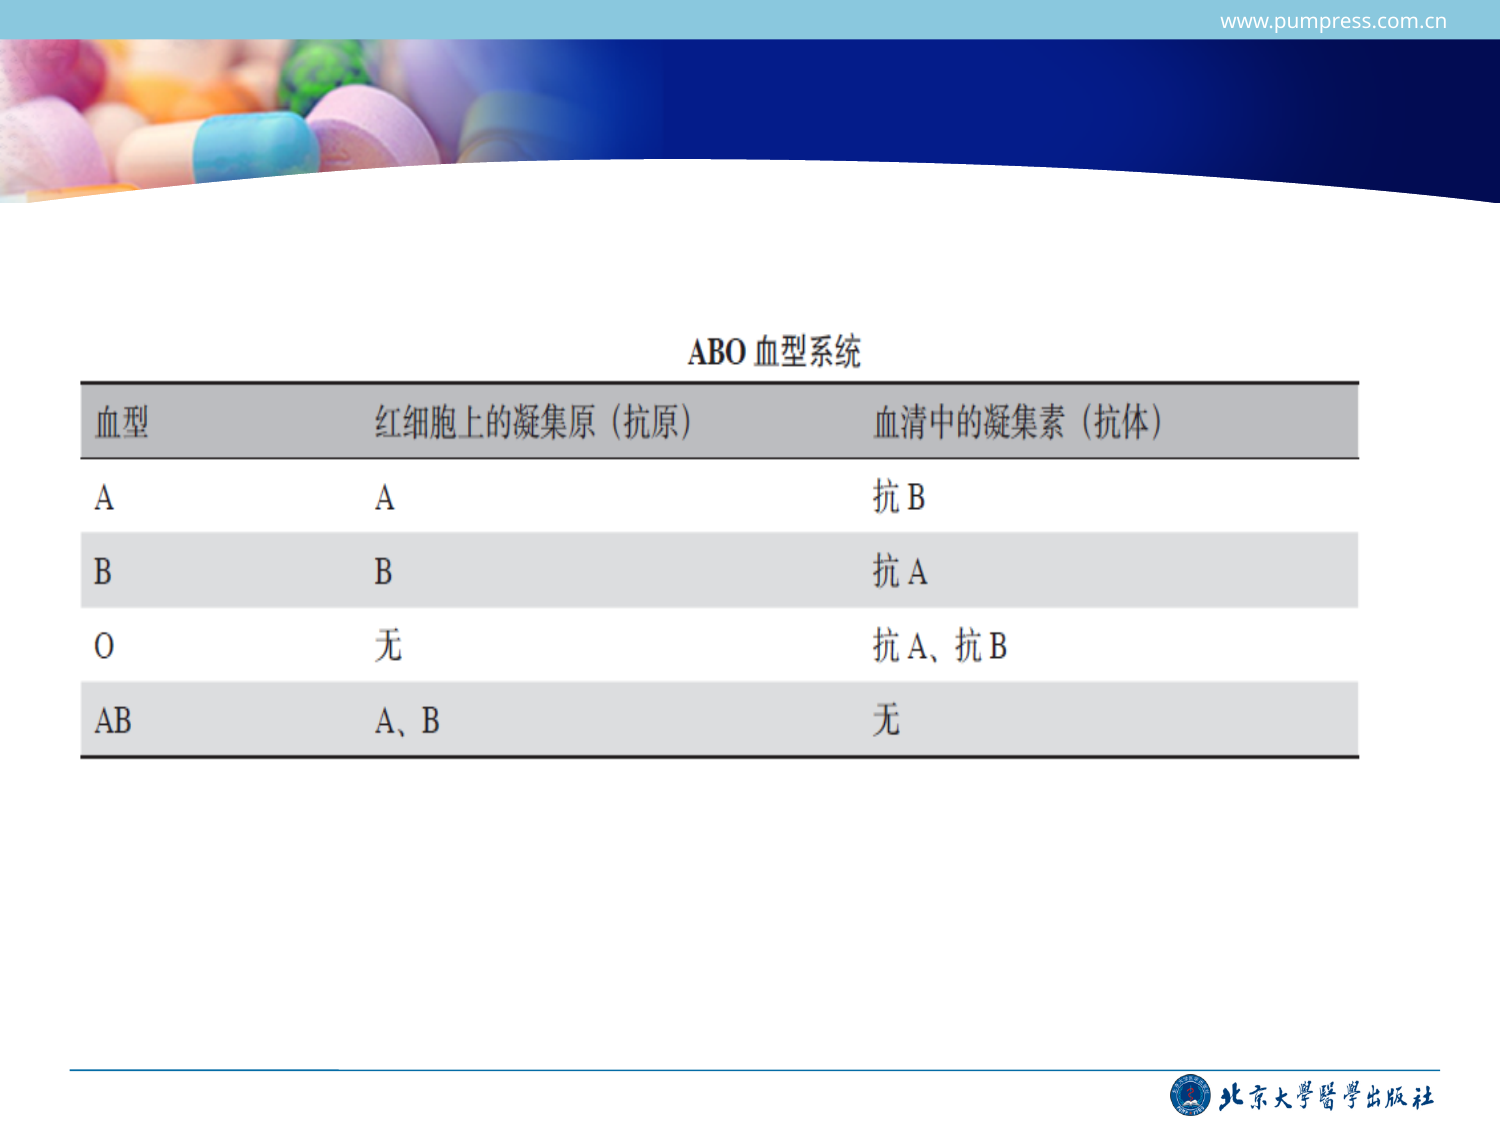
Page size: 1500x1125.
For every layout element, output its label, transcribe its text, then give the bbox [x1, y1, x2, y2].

picture [1170, 1074, 1436, 1118]
picture [0, 40, 1500, 203]
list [49, 280, 1463, 817]
slide_number www.pumpress.com.cn [1024, 0, 1463, 38]
